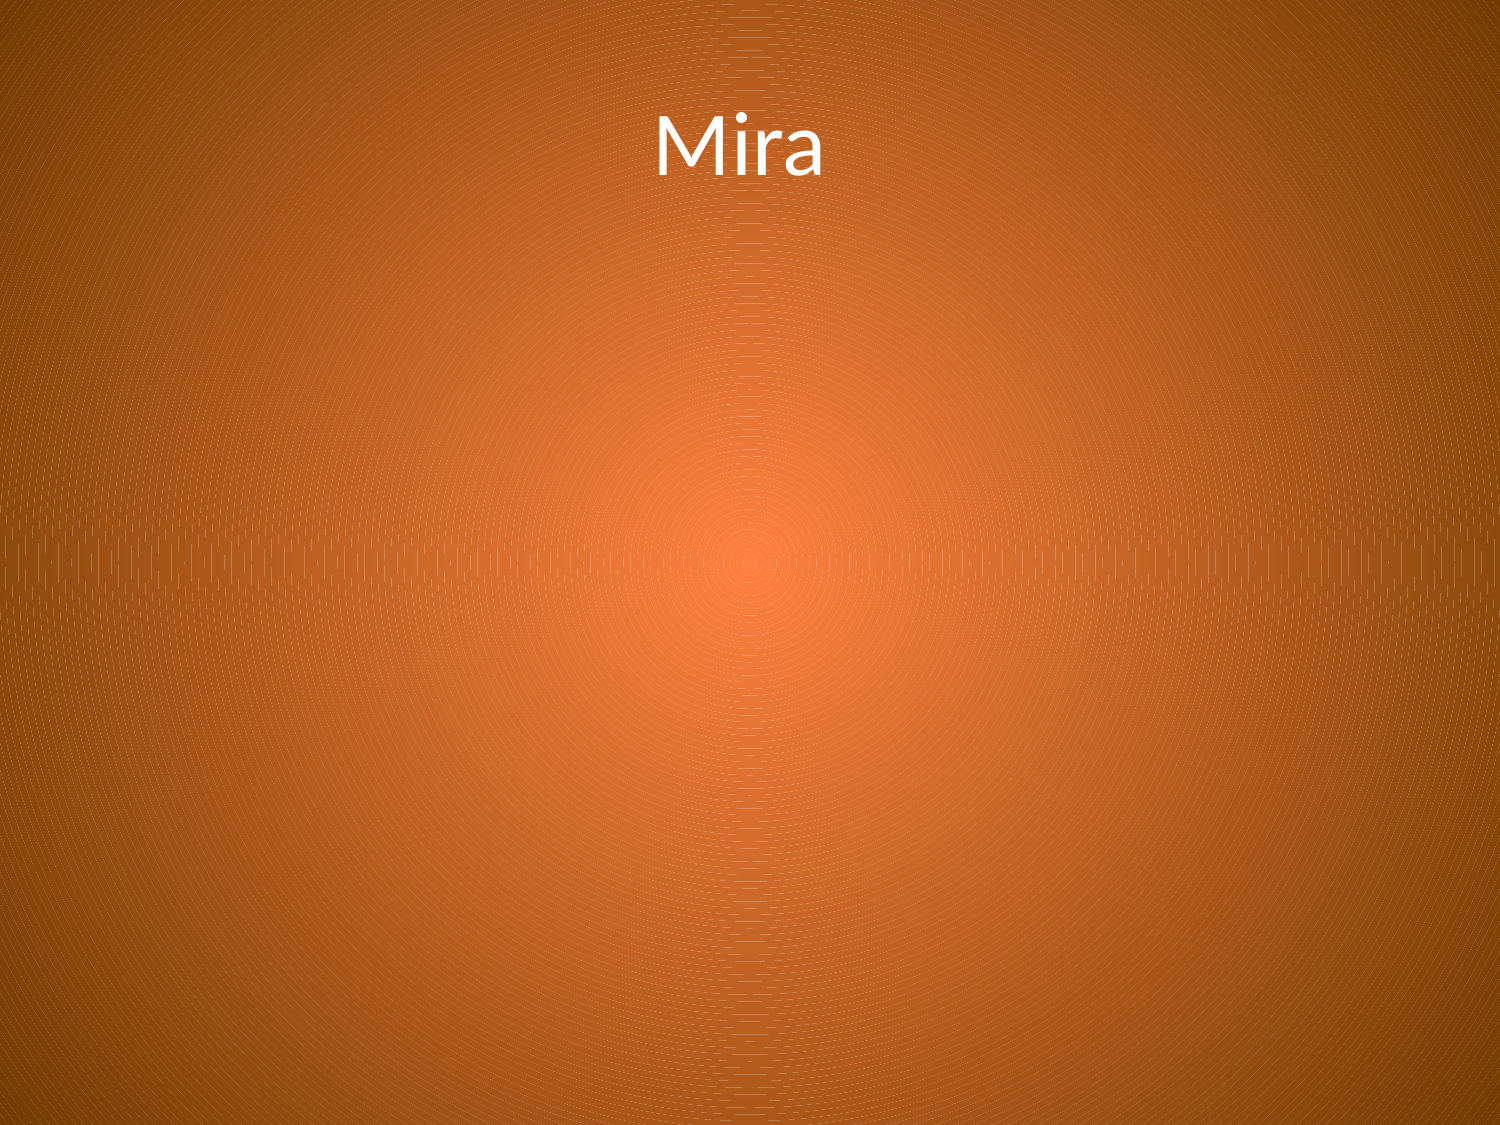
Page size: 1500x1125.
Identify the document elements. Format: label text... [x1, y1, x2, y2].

title Mira [75, 45, 1425, 233]
